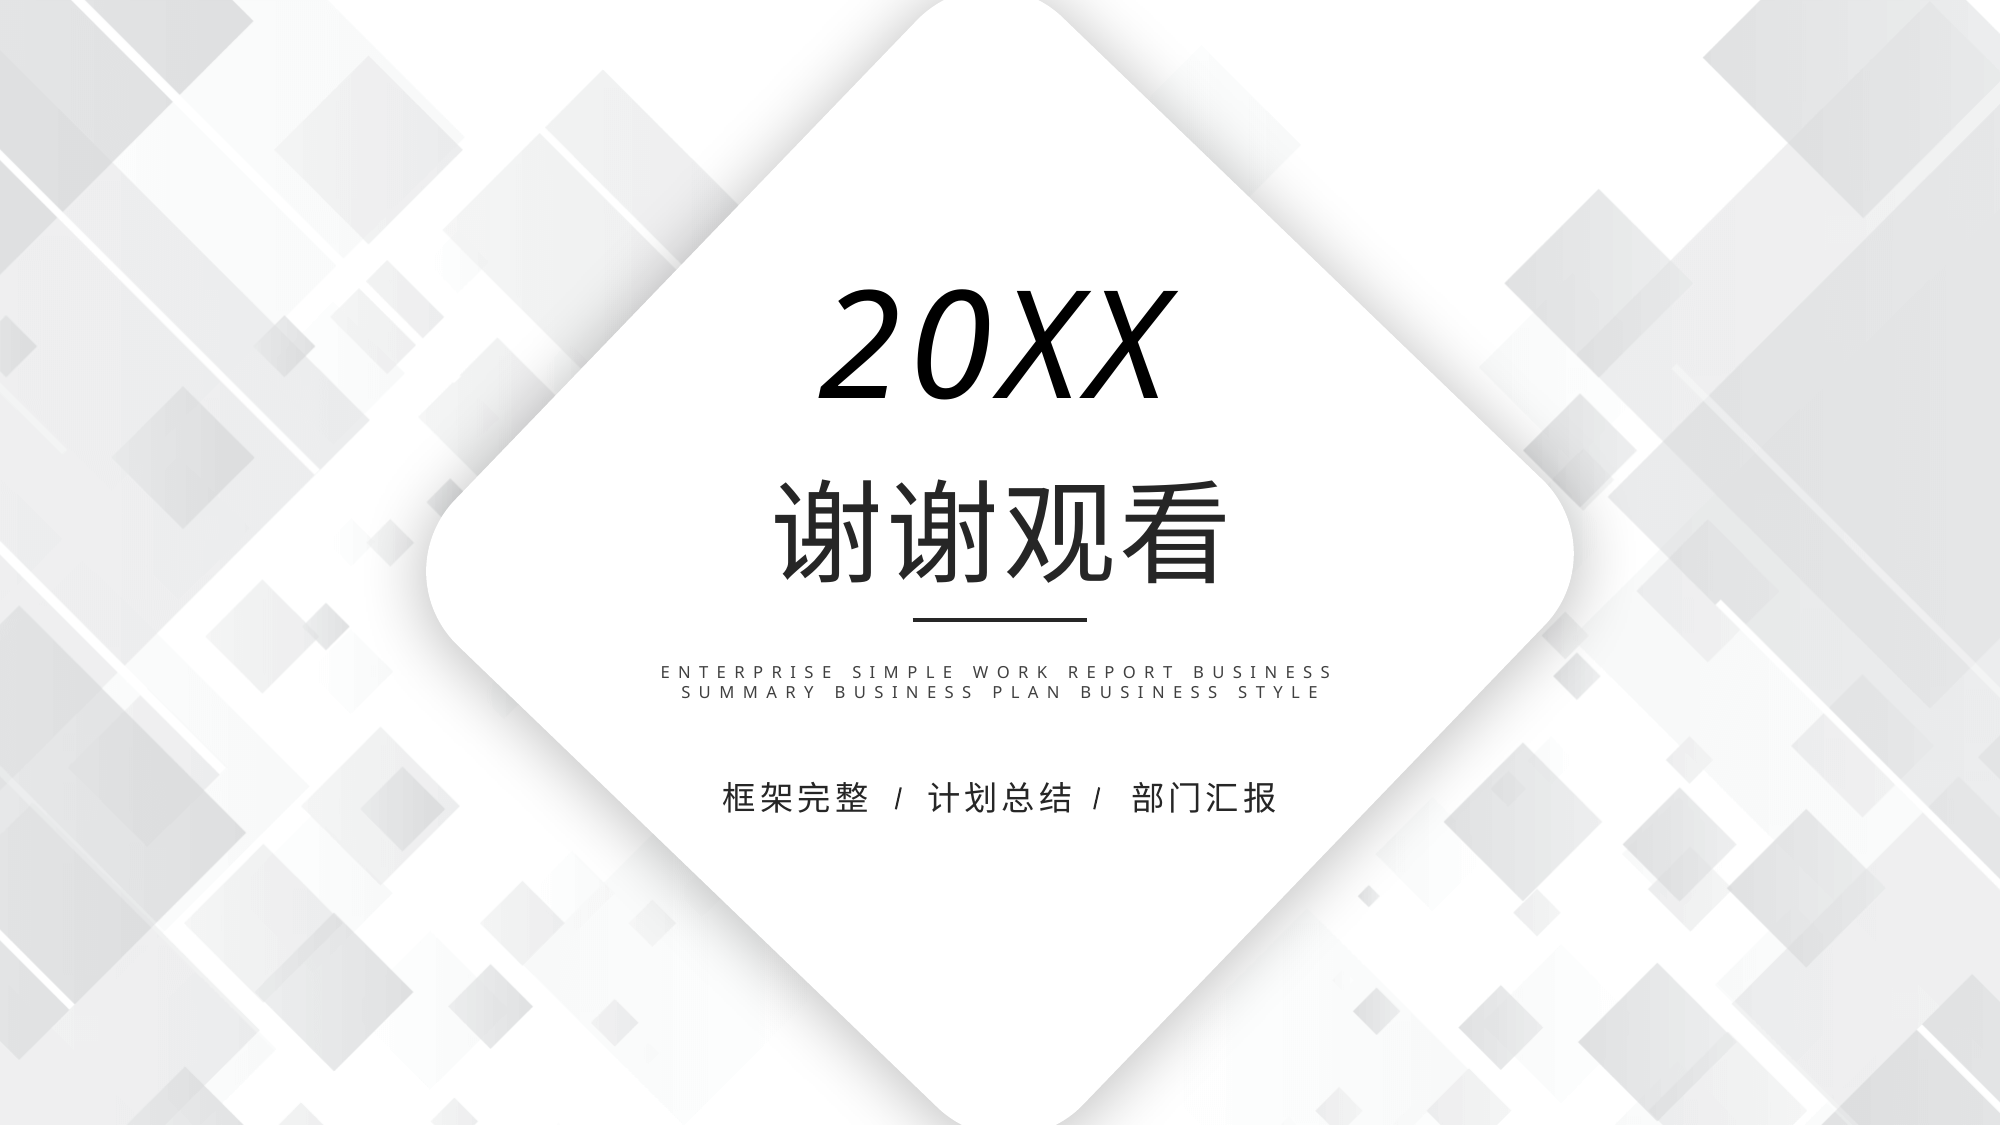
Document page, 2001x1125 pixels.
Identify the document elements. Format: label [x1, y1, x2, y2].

text_box [1094, 787, 1100, 810]
text_box [895, 787, 901, 810]
picture [0, 0, 2000, 1125]
